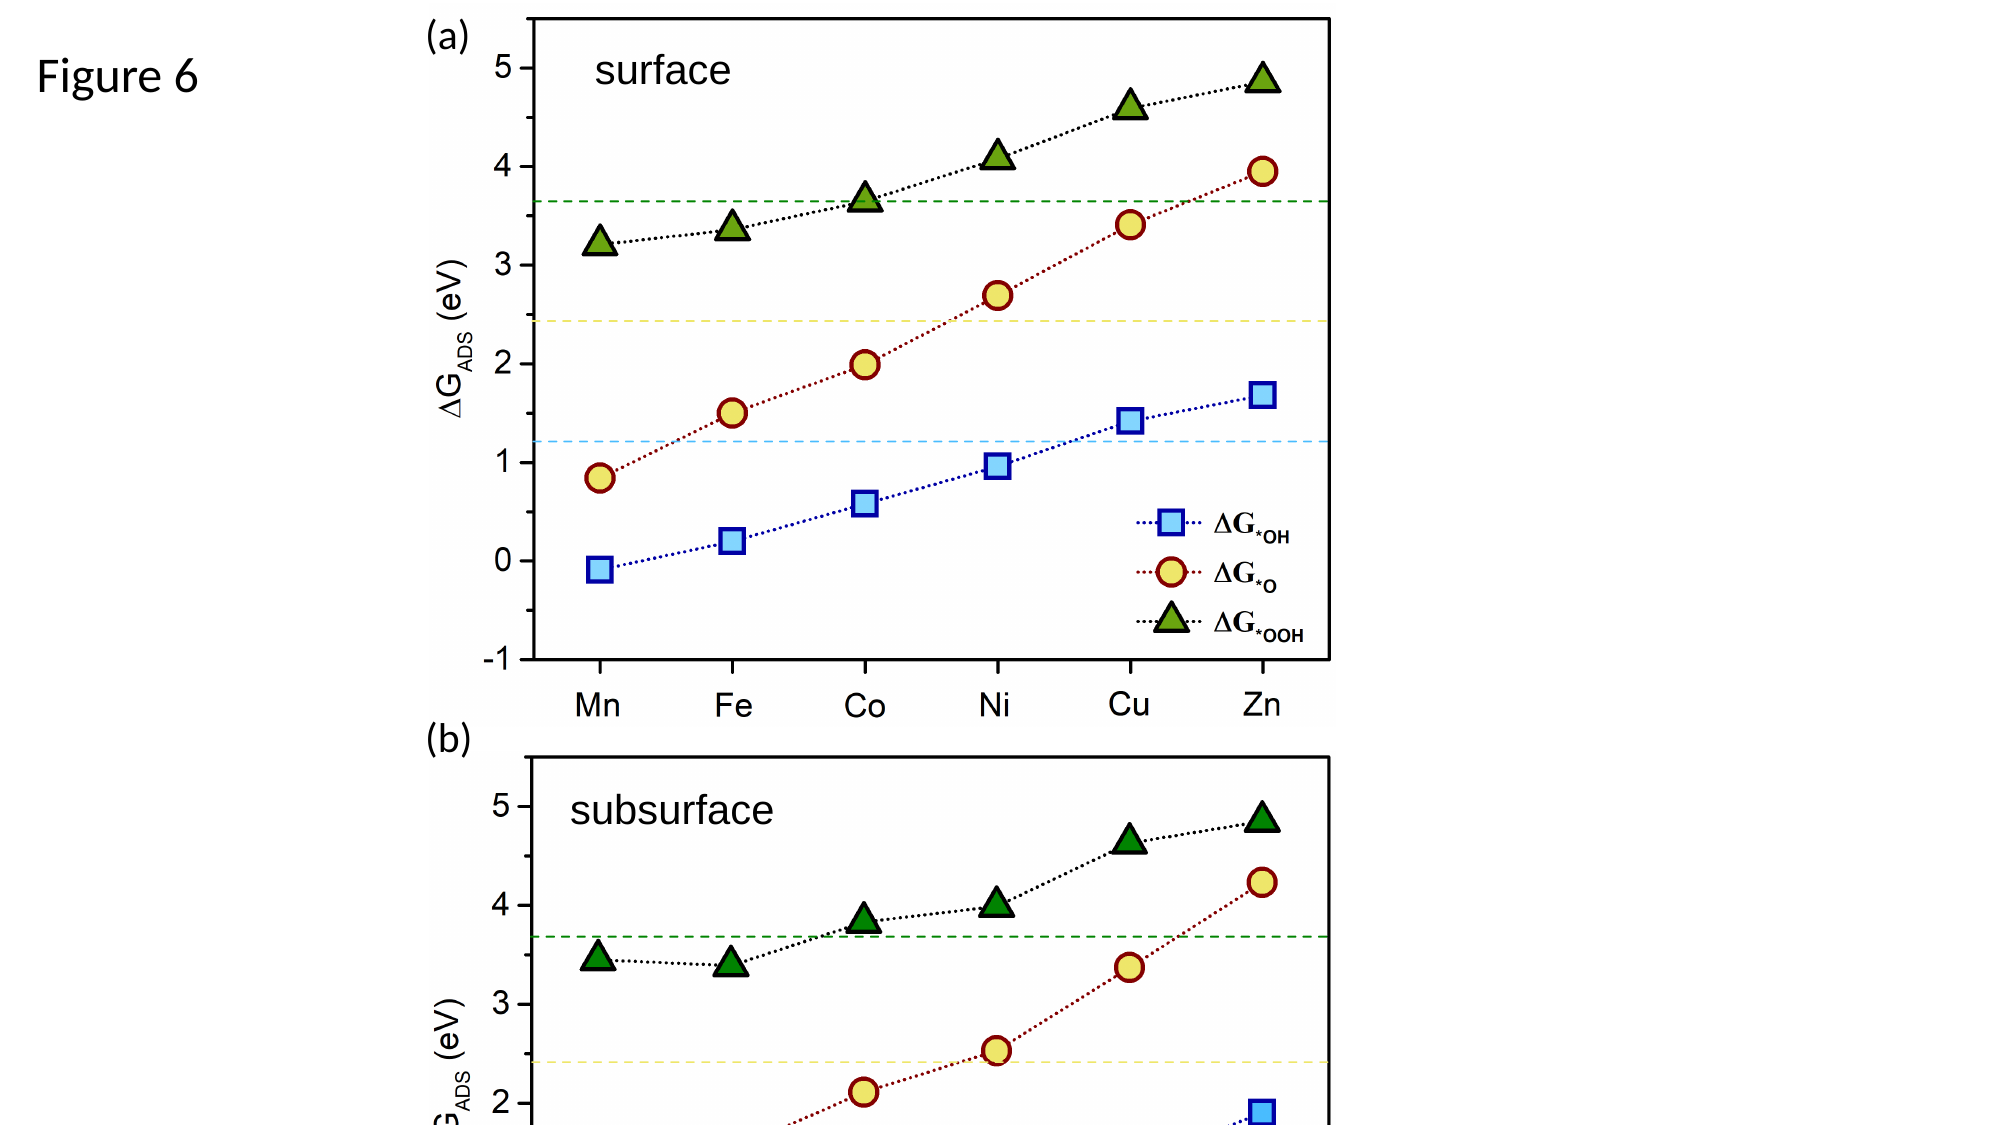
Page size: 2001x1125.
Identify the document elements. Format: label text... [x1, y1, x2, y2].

text_box Figure 6 [21, 35, 215, 111]
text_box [409, 0, 1336, 1125]
